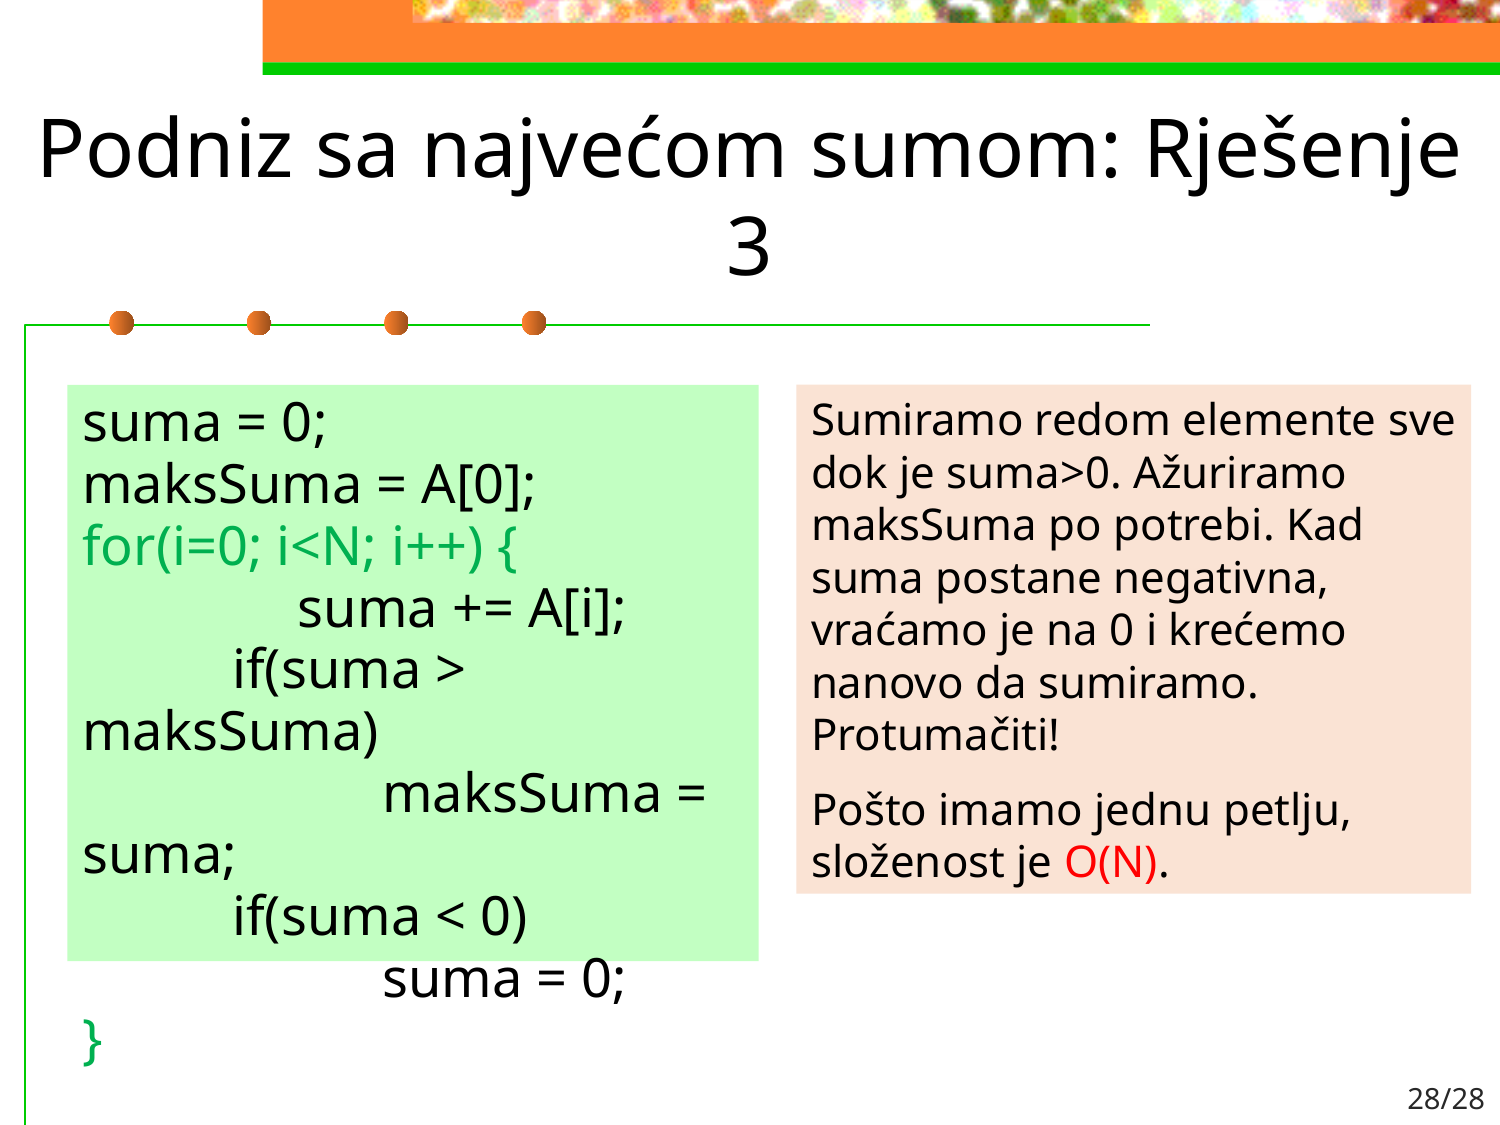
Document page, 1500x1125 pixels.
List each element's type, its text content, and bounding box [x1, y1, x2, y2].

text_box 28/28 [1374, 1072, 1500, 1123]
text_box suma = 0; maksSuma = A[0]; for(i=0; i<N; i++) { suma += A[i]; if(suma > maksSuma) maksSuma = suma; if(suma < 0) suma = 0; } [67, 384, 759, 962]
title Podniz sa najvećom sumom: Rješenje 3 [6, 99, 1494, 288]
text_box Sumiramo redom elemente sve dok je suma>0. Ažuriramo maksSuma po potrebi. Kad suma postane negativna, vraćamo je na 0 i krećemo nanovo da sumiramo. Protumačiti! Pošto imamo jednu petlju, složenost je O(N). [796, 384, 1472, 894]
picture [412, 0, 1500, 23]
